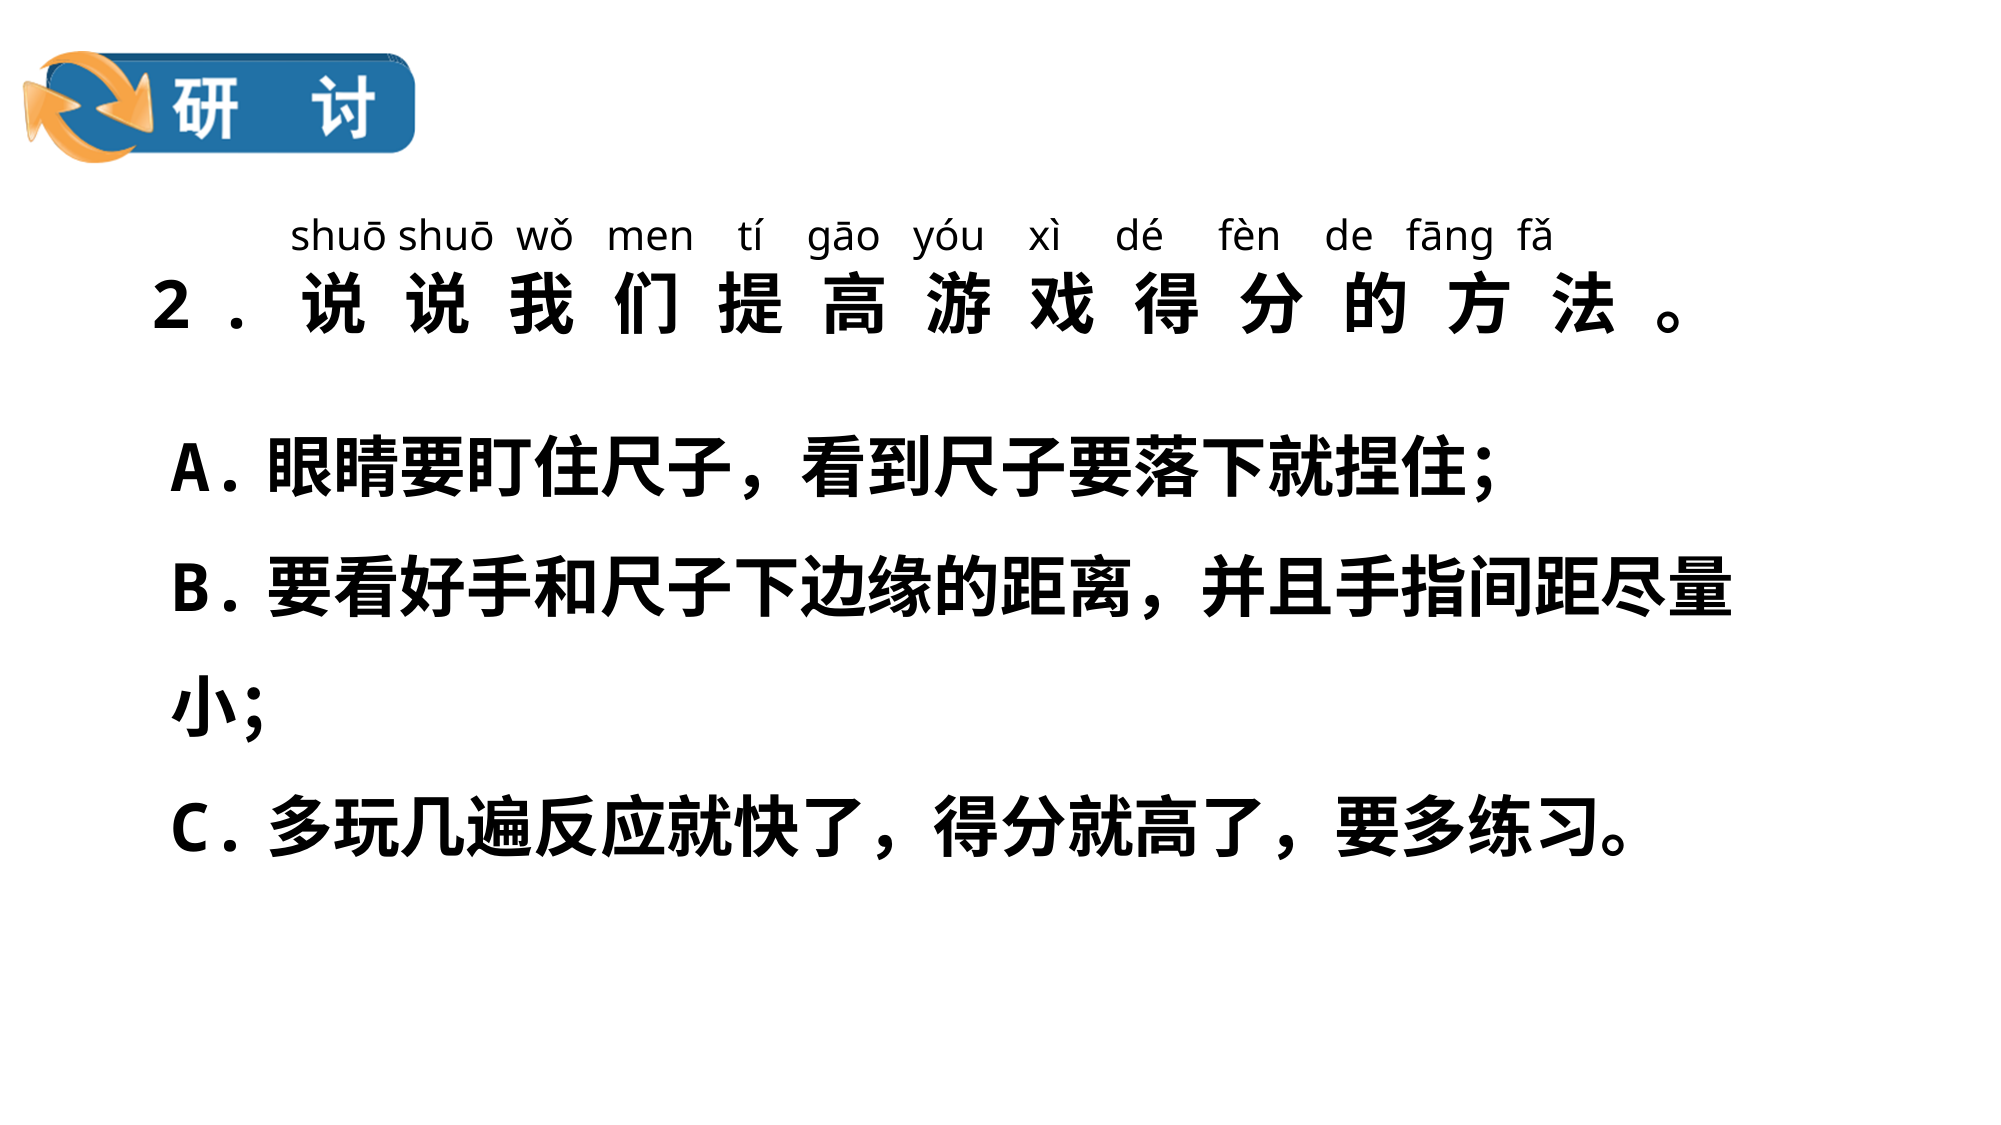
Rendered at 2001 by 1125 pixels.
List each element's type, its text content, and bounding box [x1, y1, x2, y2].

text_box 2.说说我们提高游戏得分的方法。 [137, 254, 1766, 350]
picture [12, 51, 416, 169]
text_box A.眼睛要盯住尺子，看到尺子要落下就捏住； B.要看好手和尺子下边缘的距离，并且手指间距尽量小； C.多玩几遍反应就快了，得分就高了，要多练习。 [136, 435, 1815, 814]
text_box shuō shuō wǒ men tí gāo yóu xì dé fèn de fāng fǎ [275, 201, 1719, 267]
